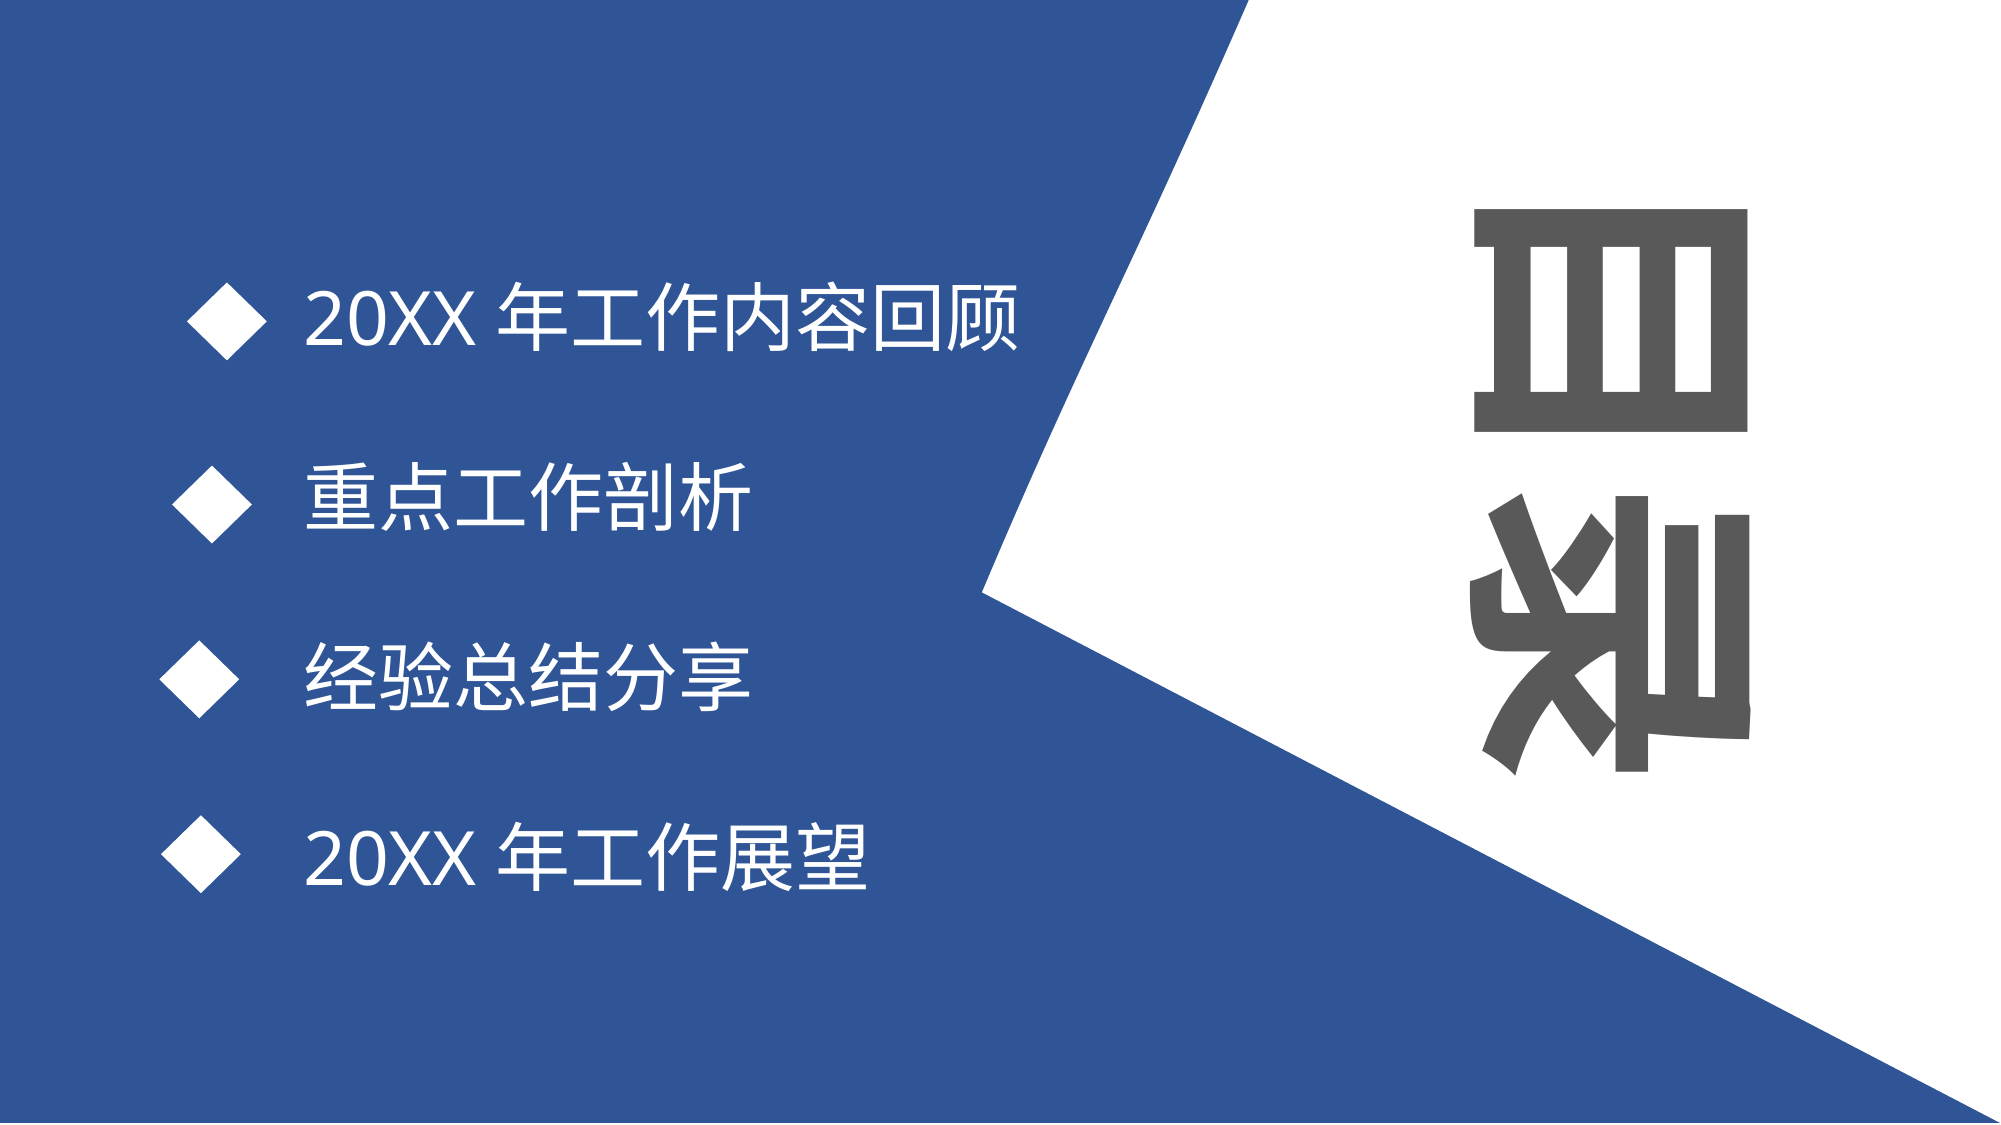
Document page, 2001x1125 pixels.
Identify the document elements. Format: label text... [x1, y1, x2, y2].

text_box [0, 0, 2000, 1125]
text_box [159, 813, 243, 895]
text_box [170, 464, 254, 545]
text_box [185, 281, 269, 362]
text_box [157, 638, 241, 720]
text_box 目录 [1410, 150, 1820, 797]
text_box 20XX年工作内容回顾 重点工作剖析 经验总结分享 20XX年工作展望 [288, 263, 1036, 954]
